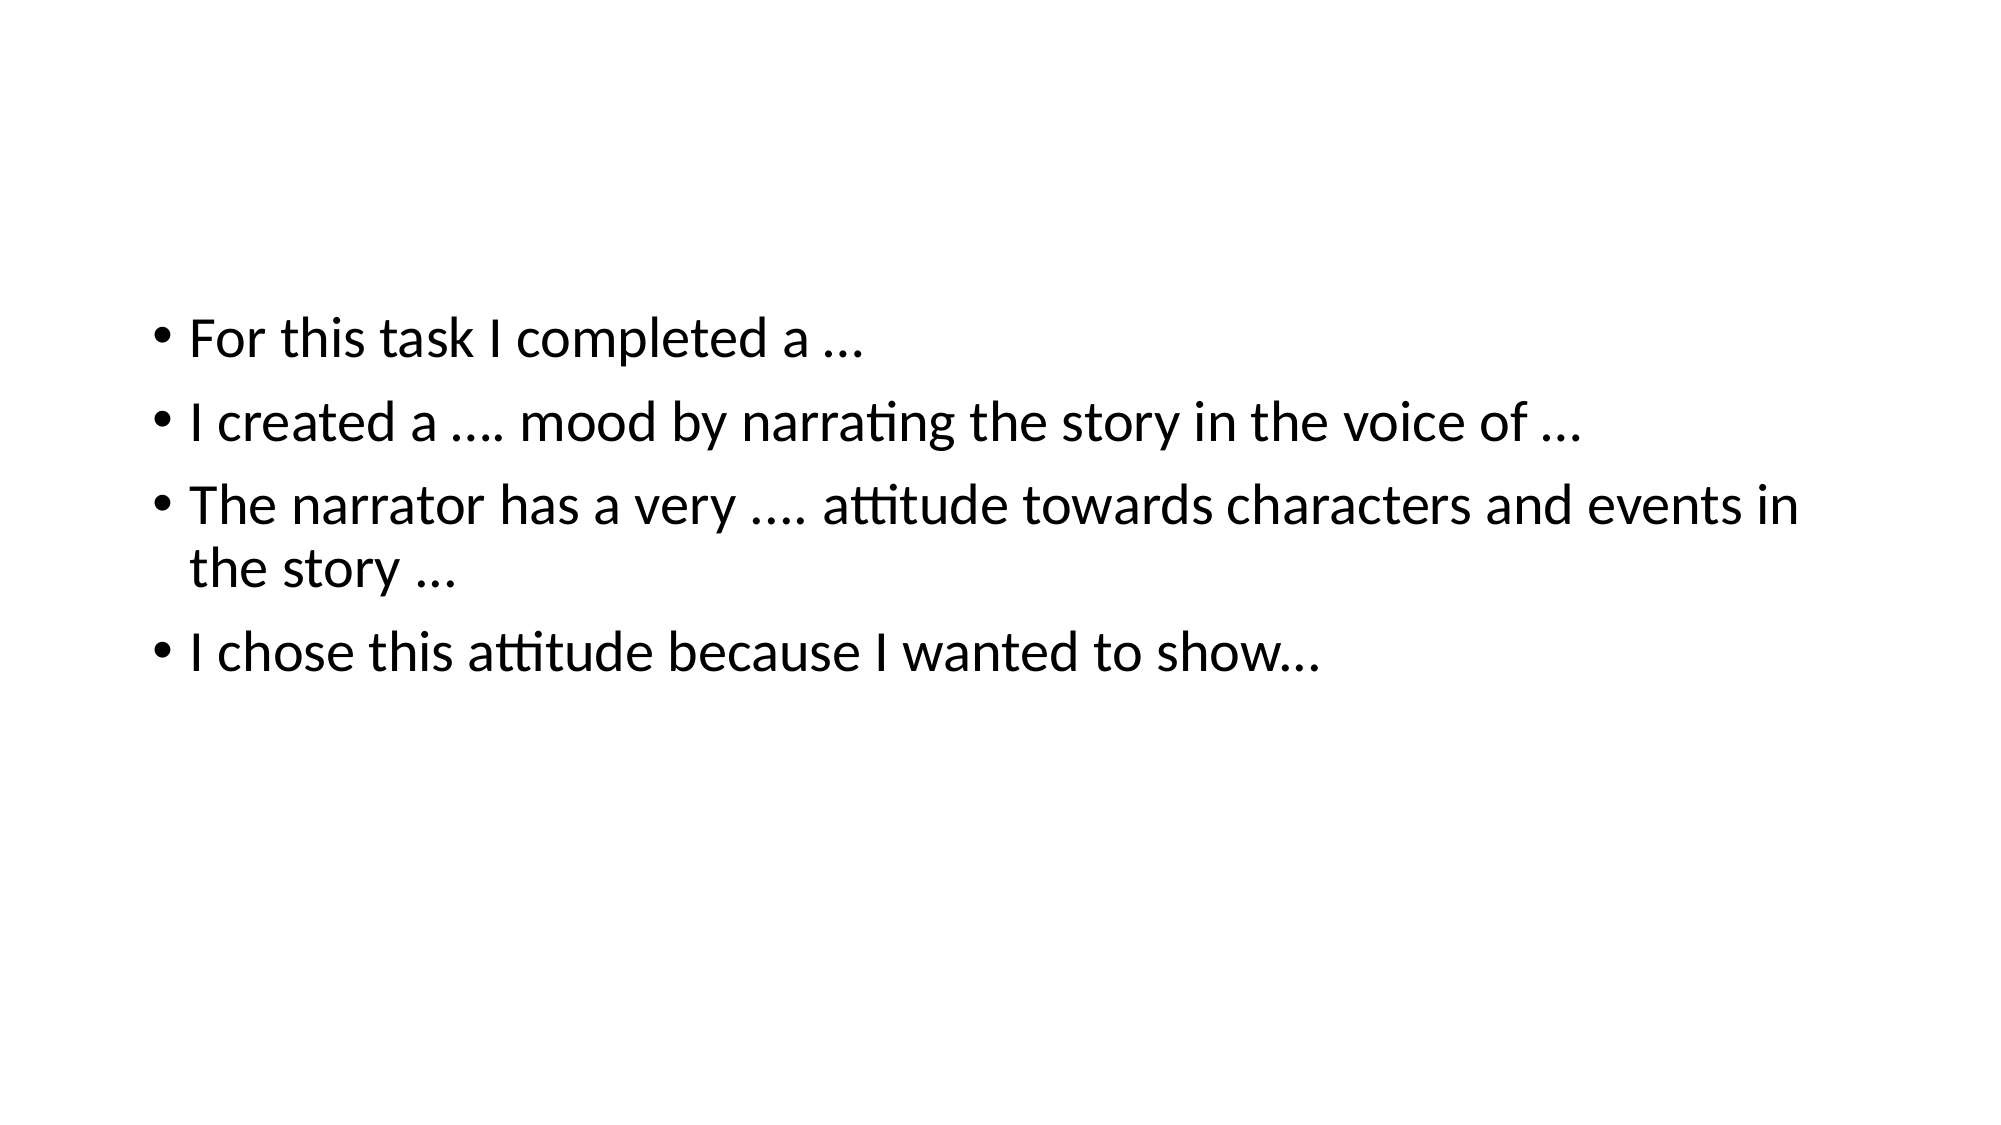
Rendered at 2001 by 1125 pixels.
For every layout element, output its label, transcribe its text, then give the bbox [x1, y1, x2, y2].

list For this task I completed a … I created a …. mood by narrating the story in the voice of … The narrator has a very .... attitude towards characters and events in the story ... I chose this attitude because I wanted to show... [137, 299, 1863, 1014]
